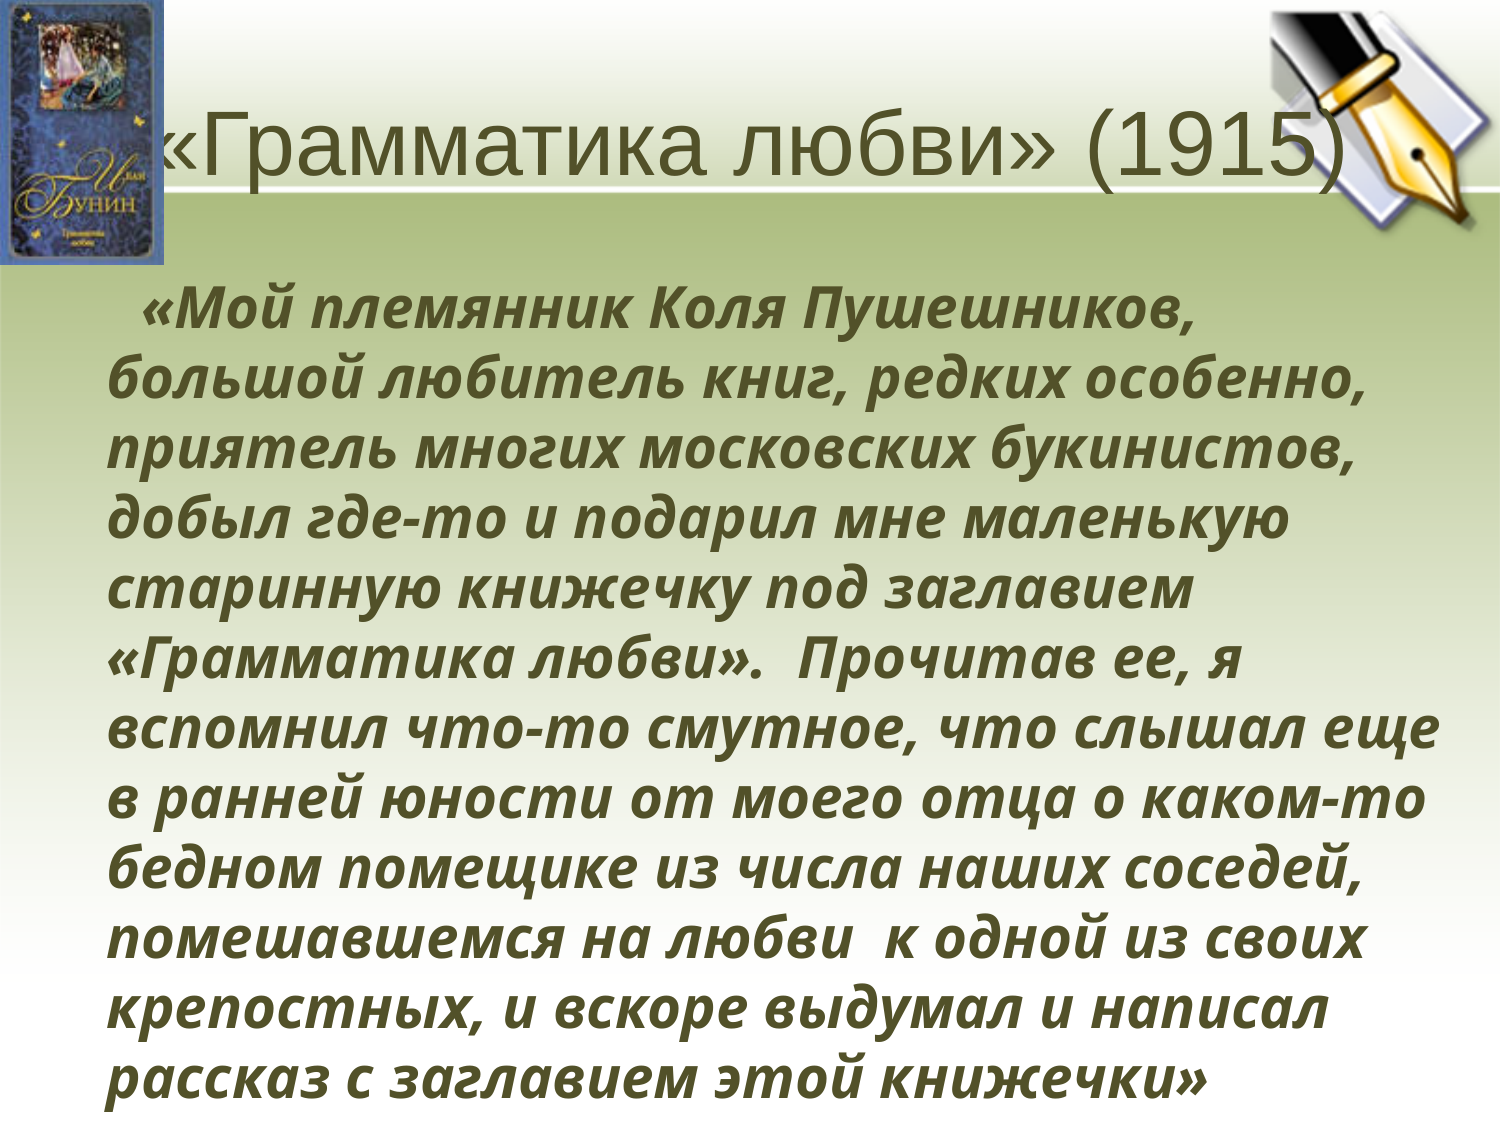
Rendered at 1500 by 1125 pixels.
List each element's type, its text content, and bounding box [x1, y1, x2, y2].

title «Грамматика любви» (1915) [168, 44, 1426, 233]
list «Мой племянник Коля Пушешников, большой любитель книг, редких особенно, приятель многих московских букинистов, добыл где-то и подарил мне маленькую старинную книжечку под заглавием «Грамматика любви». Прочитав ее, я вспомнил что-то смутное, что слышал еще в ранней юности от моего отца о каком-то бедном помещике из числа наших соседей, помешавшемся на любви к одной из своих крепостных, и вскоре выдумал и написал рассказ с заглавием этой книжечки» (И.Бунин) Человек может рассчитывать только на мгновение счастья. Однако это мгновение остается в душе навсегда. [34, 262, 1477, 1079]
picture [0, 0, 1500, 1125]
